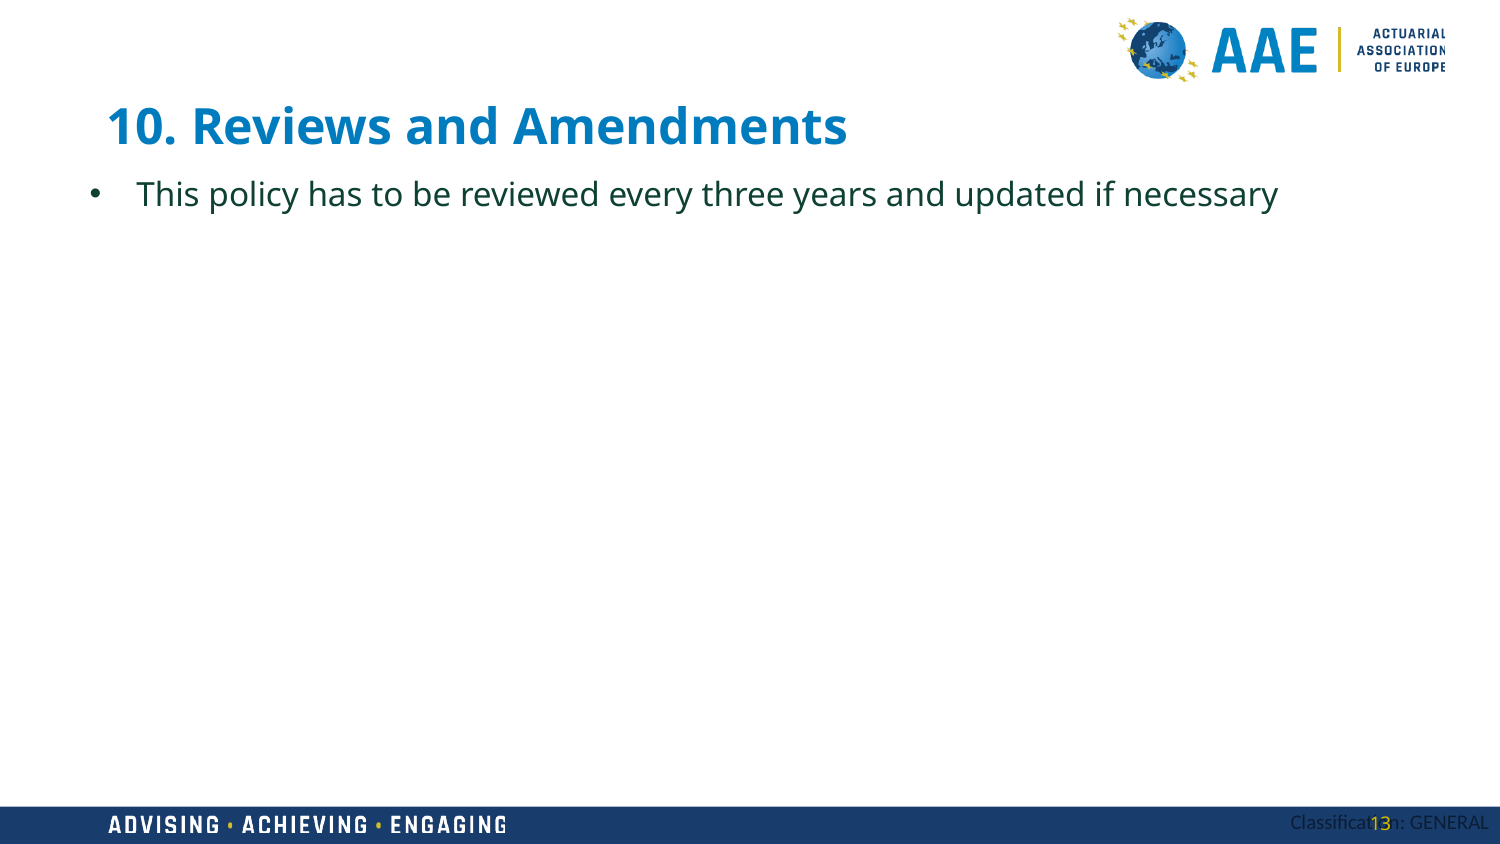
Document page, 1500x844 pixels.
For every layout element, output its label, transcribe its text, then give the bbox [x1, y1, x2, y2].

title 10. Reviews and Amendments [106, 94, 1392, 175]
list This policy has to be reviewed every three years and updated if necessary [89, 165, 1374, 806]
slide_number 13 [1102, 809, 1392, 842]
